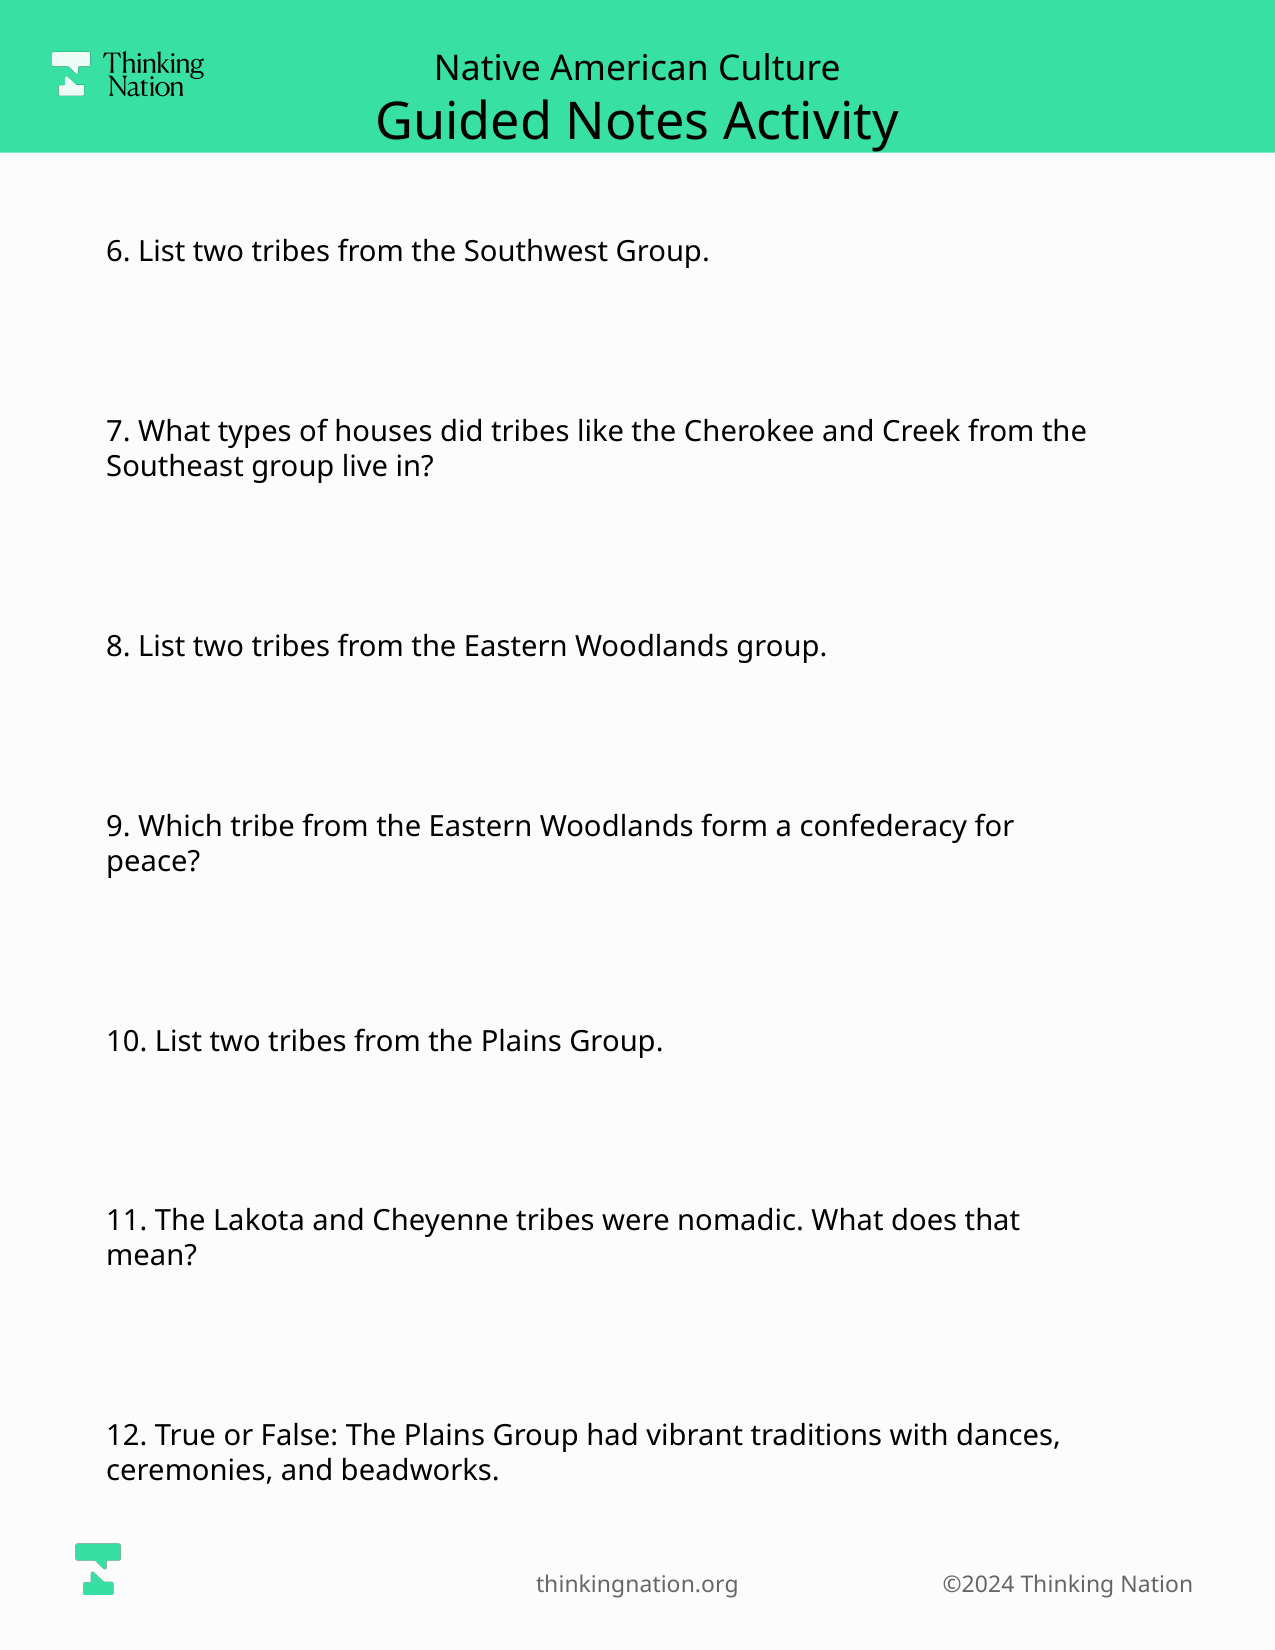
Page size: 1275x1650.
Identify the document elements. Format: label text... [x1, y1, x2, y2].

picture [62, 1533, 134, 1605]
text_box ©2024 Thinking Nation [907, 1553, 1210, 1605]
text_box 6. List two tribes from the Southwest Group. 7. What types of houses did tribes like the Cherokee and Creek from the Southeast group live in? 8. List two tribes from the Eastern Woodlands group. 9. Which tribe from the Eastern Woodlands form a confederacy for peace? 10. List two tribes from the Plains Group. 11. The Lakota and Cheyenne tribes were nomadic. What does that mean? 12. True or False: The Plains Group had vibrant traditions with dances, ceremonies, and beadworks. [91, 217, 1126, 1502]
picture [35, 37, 210, 110]
text_box thinkingnation.org [486, 1553, 789, 1605]
text_box Native American Culture Guided Notes Activity [0, 0, 1275, 153]
